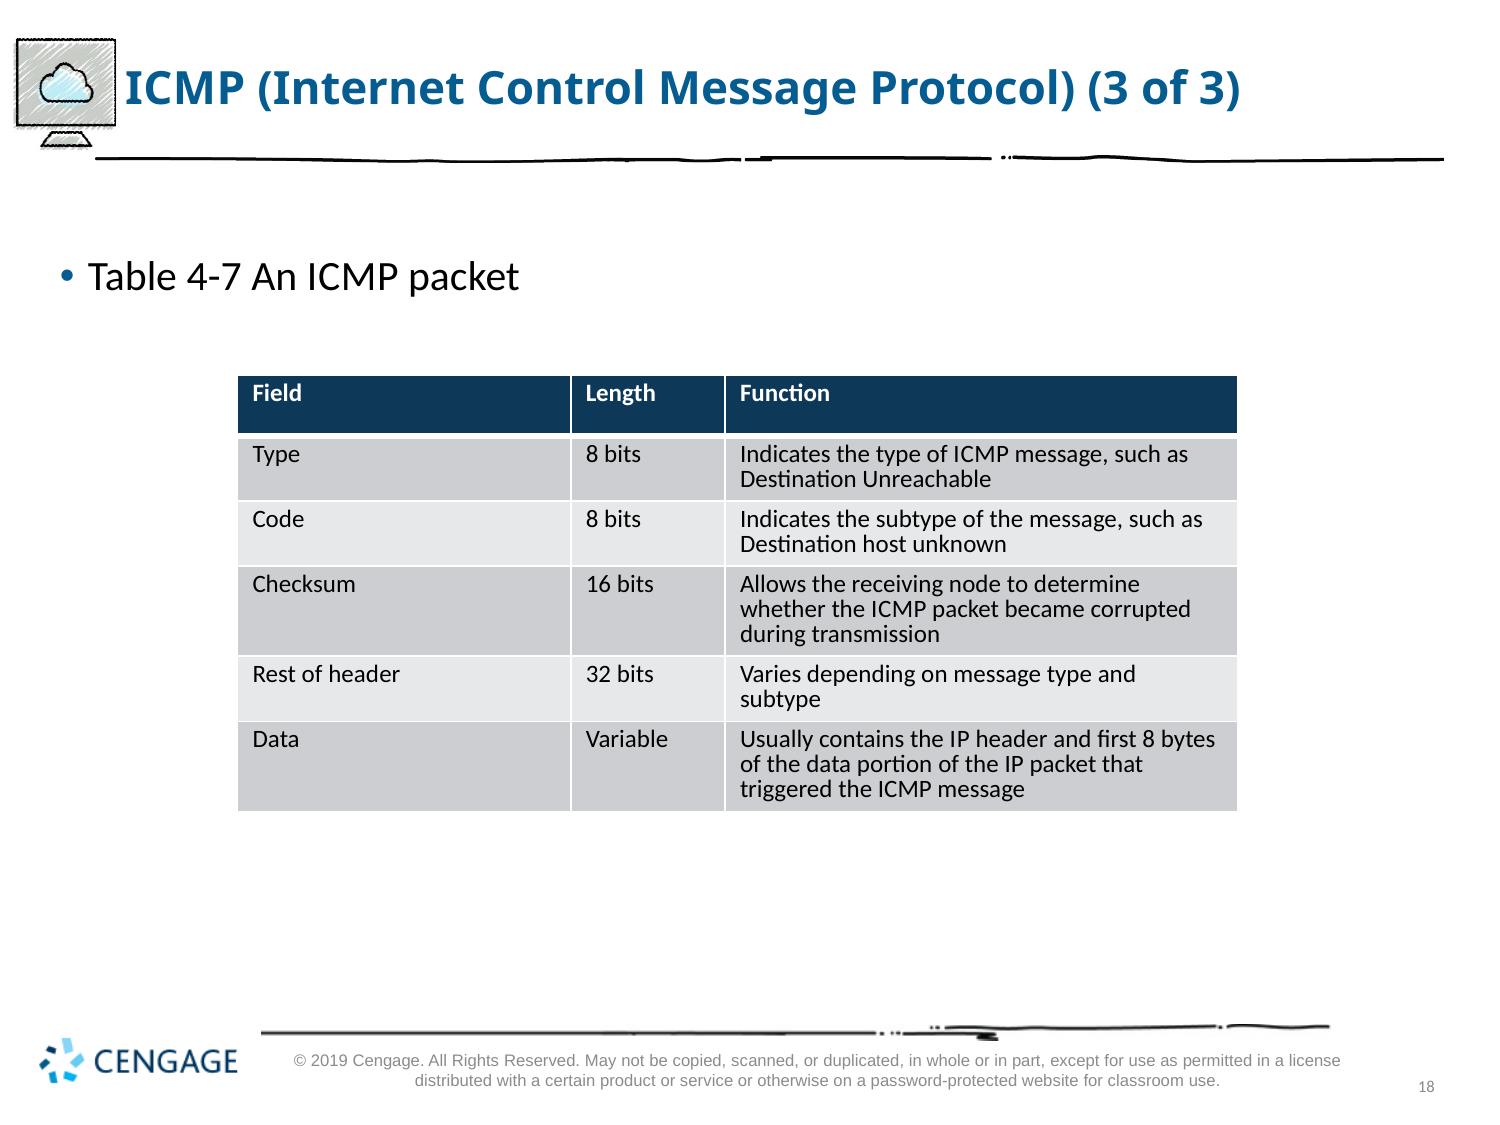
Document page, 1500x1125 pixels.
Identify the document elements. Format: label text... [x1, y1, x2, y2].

picture [19, 1024, 250, 1096]
table_cell Checksum [238, 567, 570, 655]
table_cell Variable [572, 722, 724, 811]
table_cell Indicates the type of I C M P message, such as Destination Unreachable [726, 439, 1237, 500]
table_cell Rest of header [238, 657, 570, 721]
table_cell Data [238, 722, 570, 811]
table_cell 16 bits [572, 567, 724, 655]
picture [13, 36, 117, 151]
table_cell Indicates the subtype of the message, such as Destination host unknown [726, 502, 1237, 565]
table_cell Code [238, 502, 570, 565]
picture [261, 1024, 1331, 1041]
title I C M P (Internet Control Message Protocol) (3 of 3) [125, 66, 1442, 116]
table_header Field [238, 376, 570, 433]
table_header Function [726, 376, 1237, 433]
table_cell 32 bits [572, 657, 724, 721]
table_cell 8 bits [572, 439, 724, 500]
footer © 2019 Cengage. All Rights Reserved. May not be copied, scanned, or duplicated, in whole or in part, except for use as permitted in a license distributed with a certain product or service or otherwise on a password-protected website for classroom use. [262, 1050, 1375, 1091]
list Table 4-7 An I C M P packet [59, 252, 1441, 301]
table_cell Usually contains the I P header and first 8 bytes of the data portion of the IP packet that triggered the ICMP message [726, 722, 1237, 811]
table_cell 8 bits [572, 502, 724, 565]
table_cell Type [238, 439, 570, 500]
picture [95, 155, 1444, 163]
table_cell Allows the receiving node to determine whether the I C M P packet became corrupted during transmission [726, 567, 1237, 655]
table_header Length [572, 376, 724, 433]
table_cell Varies depending on message type and subtype [726, 657, 1237, 721]
